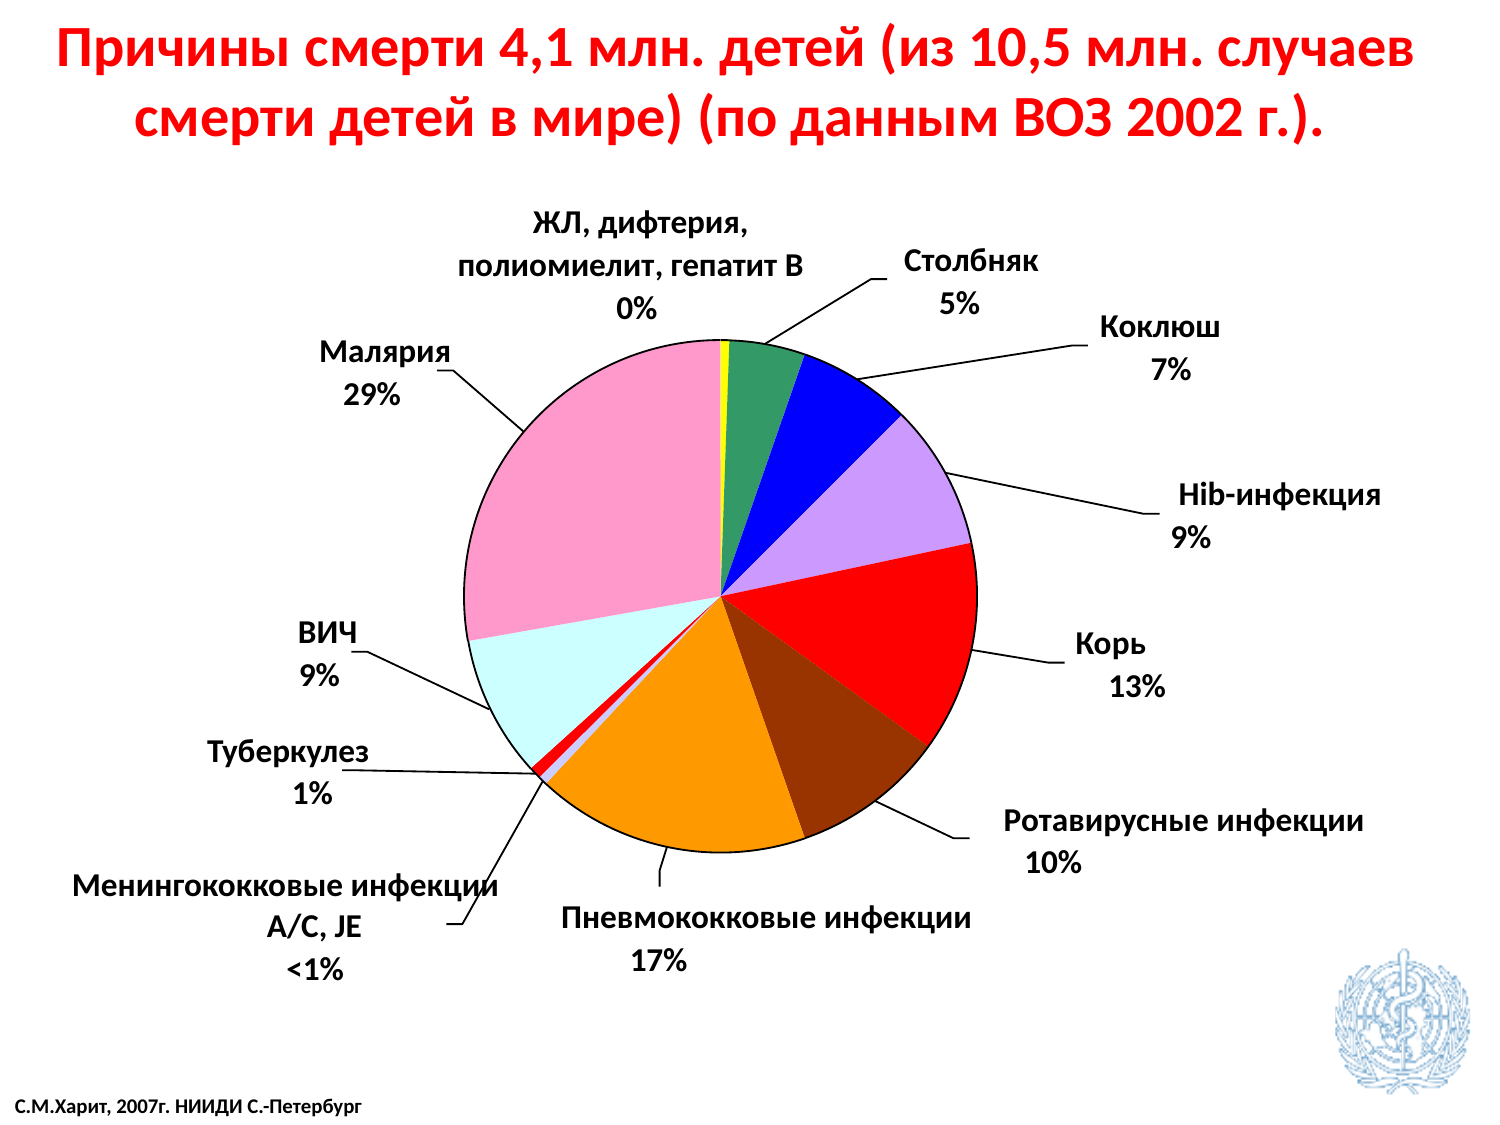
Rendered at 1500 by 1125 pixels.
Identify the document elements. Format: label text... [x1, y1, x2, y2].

text_box [531, 606, 711, 778]
text_box 13% [1108, 664, 1167, 705]
text_box [539, 598, 720, 784]
text_box [721, 415, 972, 595]
text_box 0% [616, 286, 658, 327]
text_box ЖЛ, дифтерия, [533, 200, 757, 241]
text_box [721, 340, 804, 592]
text_box [546, 597, 805, 853]
text_box Пневмококковые инфекции [561, 895, 973, 936]
text_box 10% [1024, 840, 1083, 880]
picture [1322, 937, 1483, 1109]
text_box [437, 370, 524, 432]
text_box Малярия [319, 329, 452, 370]
text_box Столбняк [904, 237, 1040, 278]
text_box <1% [286, 947, 345, 988]
text_box 7% [1150, 347, 1192, 388]
text_box [722, 597, 929, 839]
text_box [874, 800, 970, 839]
text_box [721, 354, 902, 594]
text_box Коклюш [1100, 304, 1222, 345]
text_box Ротавирусные инфекции [1003, 798, 1366, 839]
text_box [721, 340, 729, 553]
text_box 5% [939, 280, 981, 321]
text_box [971, 649, 1065, 663]
title Причины смерти 4,1 млн. детей (из 10,5 млн. случаев смерти детей в мире) (по данным ВОЗ 2002 г.). [0, 7, 1473, 149]
text_box 1% [291, 771, 334, 812]
text_box [722, 542, 978, 746]
text_box [856, 345, 1088, 380]
text_box [765, 279, 888, 344]
text_box ВИЧ [297, 610, 358, 651]
text_box 9% [1170, 515, 1212, 556]
text_box Hib-инфекция [1178, 472, 1383, 513]
text_box 9% [298, 653, 341, 694]
text_box 17% [629, 938, 688, 979]
text_box С.М.Харит, 2007г. НИИДИ С.-Петербург [0, 1084, 780, 1125]
text_box 29% [343, 372, 401, 413]
text_box [487, 780, 543, 863]
text_box [468, 597, 720, 769]
text_box A/C, JE [266, 904, 363, 945]
text_box [659, 847, 667, 887]
text_box полиомиелит, гепатит B [457, 243, 868, 284]
text_box Туберкулез [206, 728, 466, 769]
text_box [351, 651, 490, 710]
text_box Корь [1075, 621, 1147, 662]
text_box Менингококковые инфекции [71, 863, 522, 944]
text_box [944, 472, 1160, 514]
text_box [463, 340, 721, 642]
